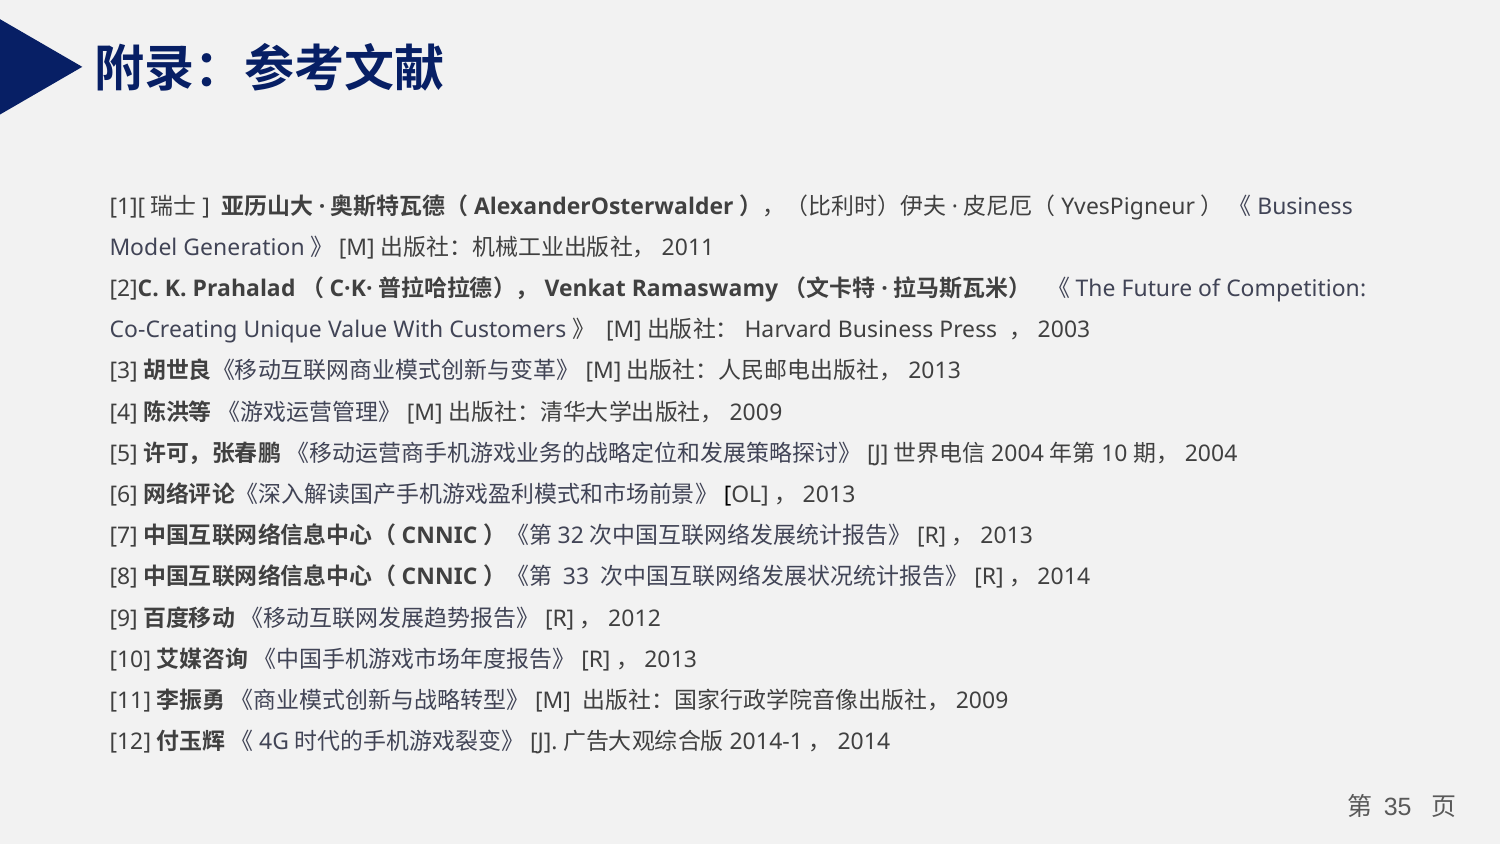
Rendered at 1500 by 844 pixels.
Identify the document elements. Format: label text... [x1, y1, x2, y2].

text_box [0, 19, 83, 115]
text_box [1][瑞士] 亚历山大·奥斯特瓦德（AlexanderOsterwalder），（比利时）伊夫·皮尼厄（YvesPigneur） 《Business Model Generation》[M]出版社：机械工业出版社，2011 [2]C. K. Prahalad（C·K·普拉哈拉德），Venkat Ramaswamy（文卡特·拉马斯瓦米） 《The Future of Competition: Co-Creating Unique Value With Customers》 [M]出版社：Harvard Business Press ，2003 [3]胡世良《移动互联网商业模式创新与变革》[M]出版社：人民邮电出版社，2013 [4]陈洪等 《游戏运营管理》[M]出版社：清华大学出版社，2009 [5]许可，张春鹏 《移动运营商手机游戏业务的战略定位和发展策略探讨》[J]世界电信2004年第10期，2004 [6]网络评论《深入解读国产手机游戏盈利模式和市场前景》[OL]，2013 [7]中国互联网络信息中心（CNNIC）《第32次中国互联网络发展统计报告》[R]，2013 [8]中国互联网络信息中心（CNNIC）《第 33 次中国互联网络发展状况统计报告》[R]，2014 [9]百度移动 《移动互联网发展趋势报告》[R]，2012 [10]艾媒咨询 《中国手机游戏市场年度报告》[R]，2013 [11]李振勇 《商业模式创新与战略转型》[M] 出版社：国家行政学院音像出版社，2009 [12]付玉辉 《4G时代的手机游戏裂变》[J].广告大观综合版2014-1，2014 [98, 172, 1385, 760]
text_box 附录：参考文献 [79, 29, 461, 105]
